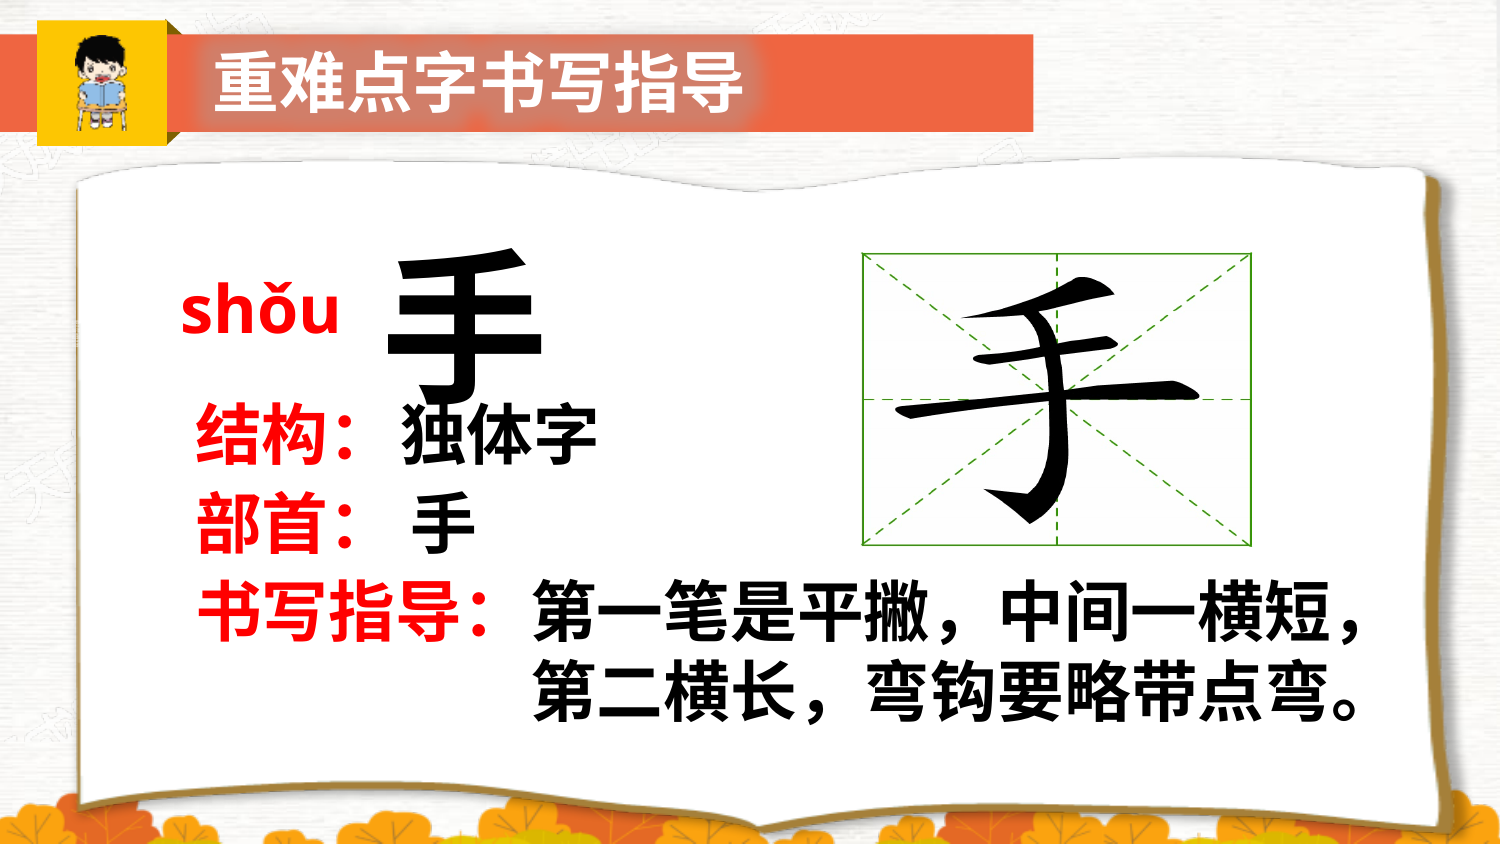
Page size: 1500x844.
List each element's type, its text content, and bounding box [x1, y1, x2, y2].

text_box 独体字 [385, 385, 646, 481]
text_box shǒu [165, 259, 358, 354]
text_box 第一笔是平撇，中间一横短，第二横长，弯钩要略带点弯。 [515, 562, 1436, 737]
text_box 重难点字书写指导 [197, 33, 860, 129]
text_box 结构： [180, 385, 385, 474]
text_box 部首： [180, 474, 395, 562]
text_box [859, 252, 1255, 548]
text_box 手 [395, 474, 656, 570]
text_box 手 [367, 216, 561, 432]
text_box 书写指导： [180, 562, 515, 657]
picture [75, 35, 127, 131]
picture [0, 0, 1500, 844]
